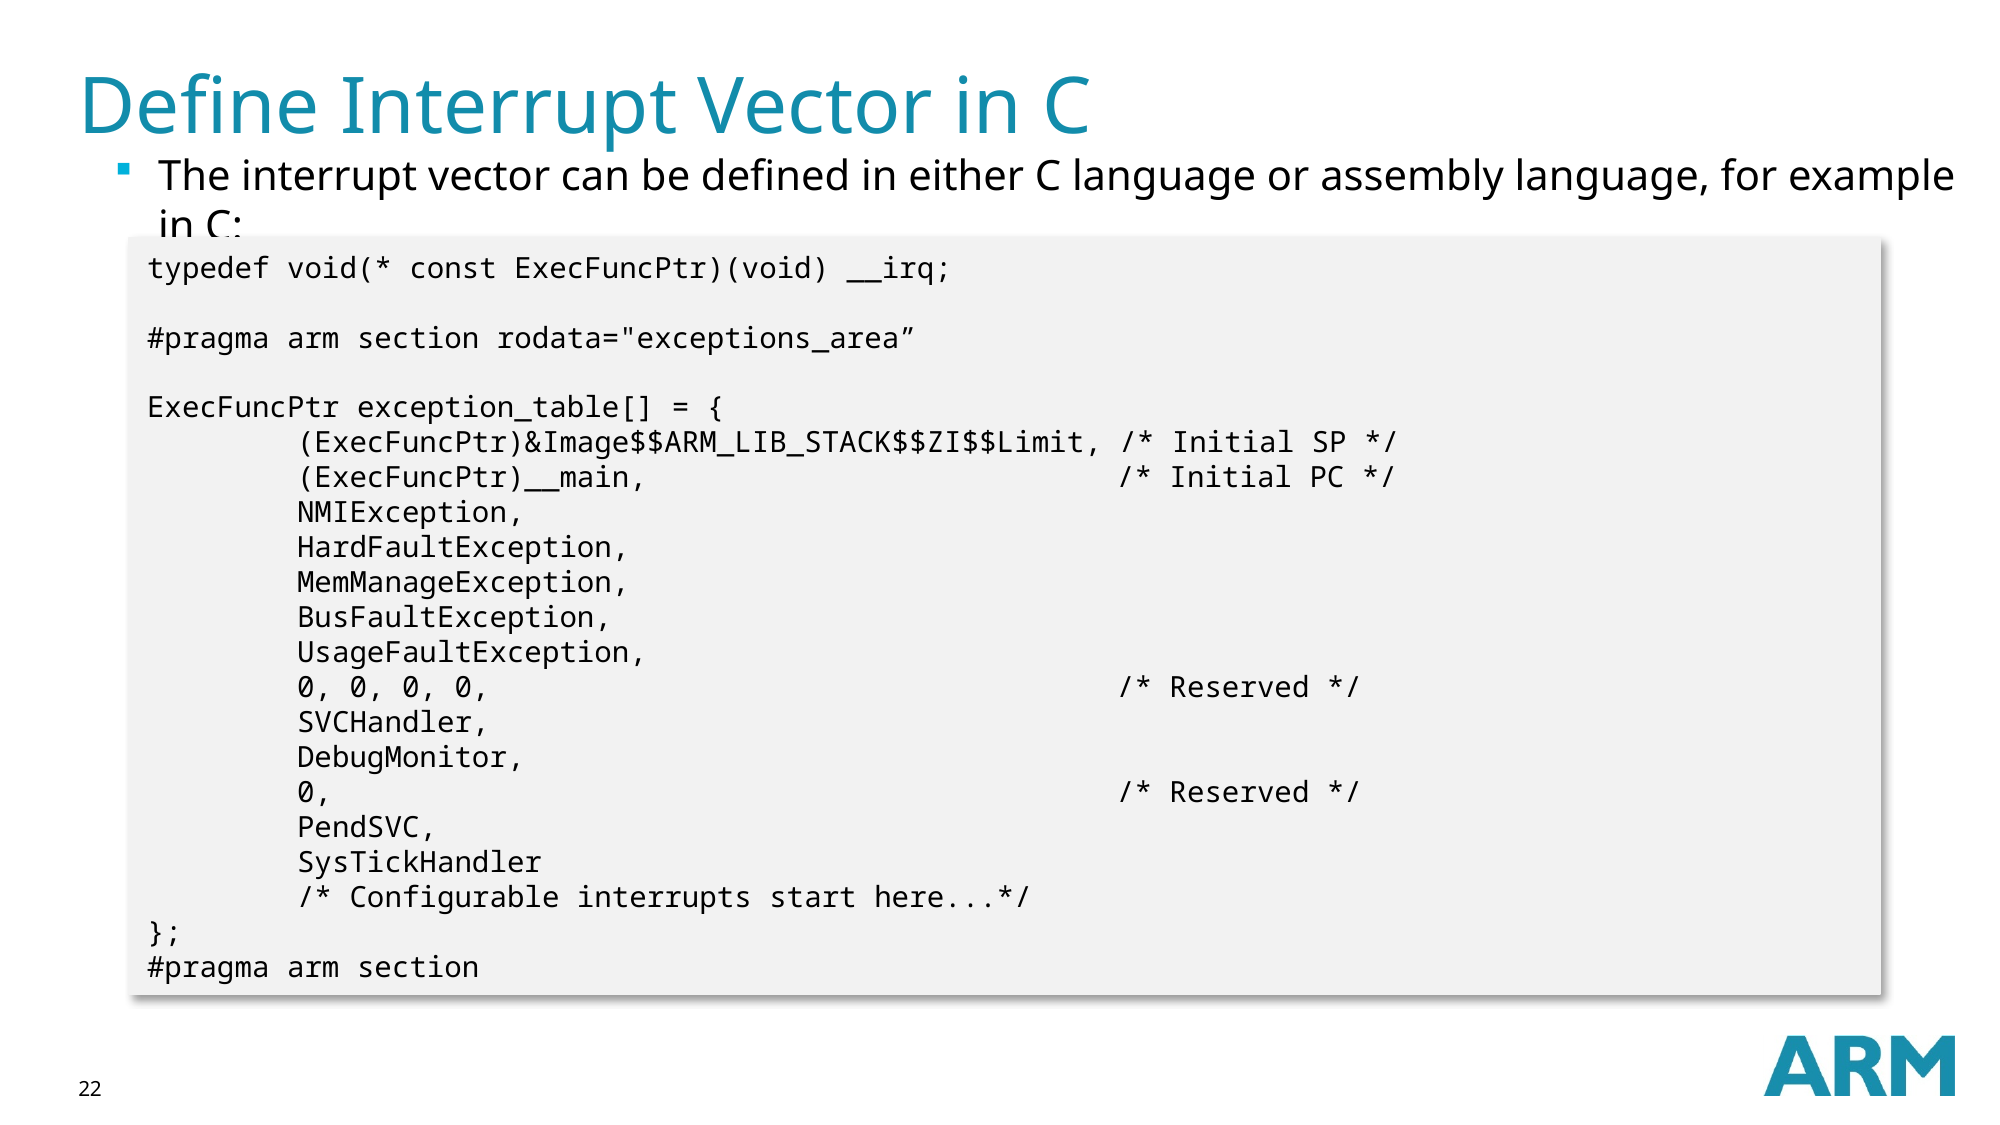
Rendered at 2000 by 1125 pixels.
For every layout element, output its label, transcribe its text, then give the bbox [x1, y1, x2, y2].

list The interrupt vector can be defined in either C language or assembly language, for example in C: [114, 148, 1967, 275]
title Define Interrupt Vector in C [78, 55, 1910, 150]
text_box typedef void(* const ExecFuncPtr)(void) __irq; #pragma arm section rodata="exceptions_area” ExecFuncPtr exception_table[] = { (ExecFuncPtr)&Image$$ARM_LIB_STACK$$ZI$$Limit, /* Initial SP */ (ExecFuncPtr)__main, /* Initial PC */ NMIException, HardFaultException, MemManageException, BusFaultException, UsageFaultException, 0, 0, 0, 0, /* Reserved */ SVCHandler, DebugMonitor, 0, /* Reserved */ PendSVC, SysTickHandler /* Configurable interrupts start here...*/ }; #pragma arm section [129, 237, 1880, 995]
picture [1763, 1035, 1955, 1096]
